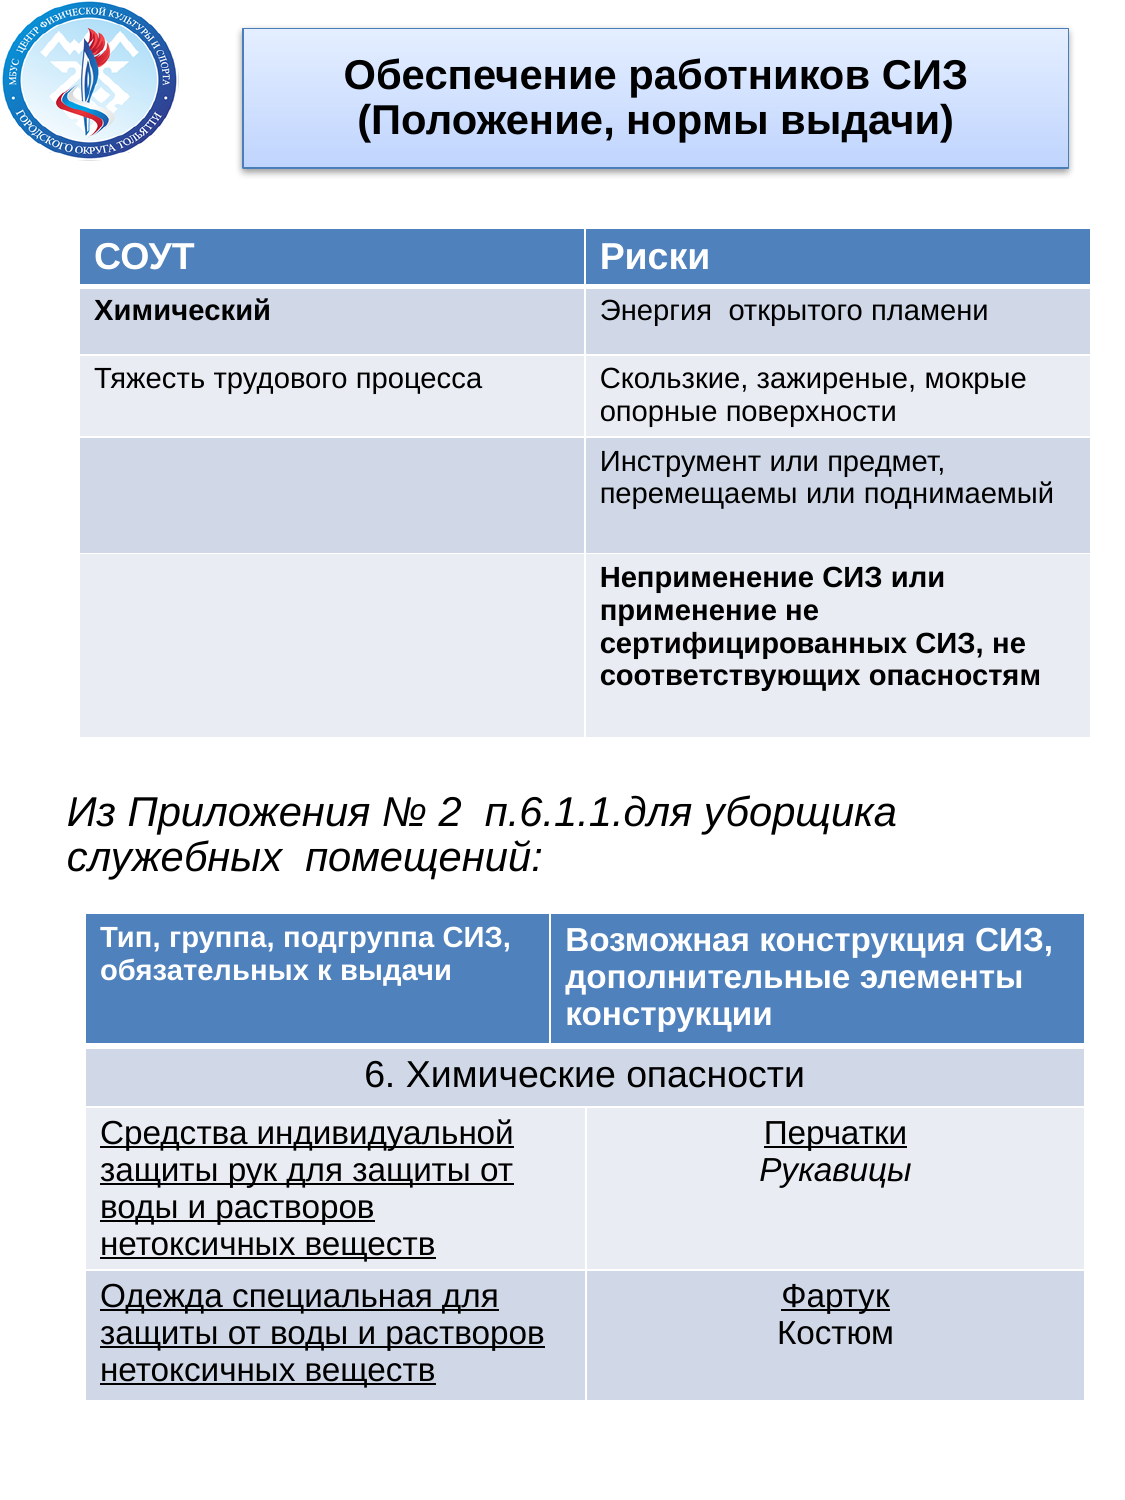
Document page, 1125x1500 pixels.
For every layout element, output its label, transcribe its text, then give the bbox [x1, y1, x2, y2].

table_cell Энергия открытого пламени [586, 289, 1090, 354]
table_header Тип, группа, подгруппа СИЗ, обязательных к выдачи [86, 914, 549, 1043]
table_cell Инструмент или предмет, перемещаемы или поднимаемый [586, 438, 1090, 553]
table_cell Химический [80, 289, 584, 354]
table_cell Одежда специальная для защиты от воды и растворов нетоксичных веществ [86, 1271, 585, 1400]
table_cell Неприменение СИЗ или применение не сертифицированных СИЗ, не соответствующих опасностям [586, 554, 1090, 737]
picture [0, 0, 179, 161]
table_header Возможная конструкция СИЗ, дополнительные элементы конструкции [551, 914, 1084, 1043]
table_cell [80, 438, 584, 553]
table_header СОУТ [80, 229, 584, 284]
table_cell Скользкие, зажиреные, мокрые опорные поверхности [586, 356, 1090, 436]
subtitle Из Приложения № 2 п.6.1.1.для уборщика служебных помещений: [66, 200, 1069, 1432]
title Обеспечение работников СИЗ (Положение, нормы выдачи) [242, 28, 1069, 169]
table_cell Средства индивидуальной защиты рук для защиты от воды и растворов нетоксичных веществ [86, 1108, 585, 1269]
table_header Риски [586, 229, 1090, 284]
table_cell 6. Химические опасности [86, 1049, 1084, 1106]
table_cell Тяжесть трудового процесса [80, 356, 584, 436]
table_cell Фартук Костюм [587, 1271, 1084, 1400]
table_cell Перчатки Рукавицы [587, 1108, 1084, 1269]
table_cell [80, 554, 584, 737]
